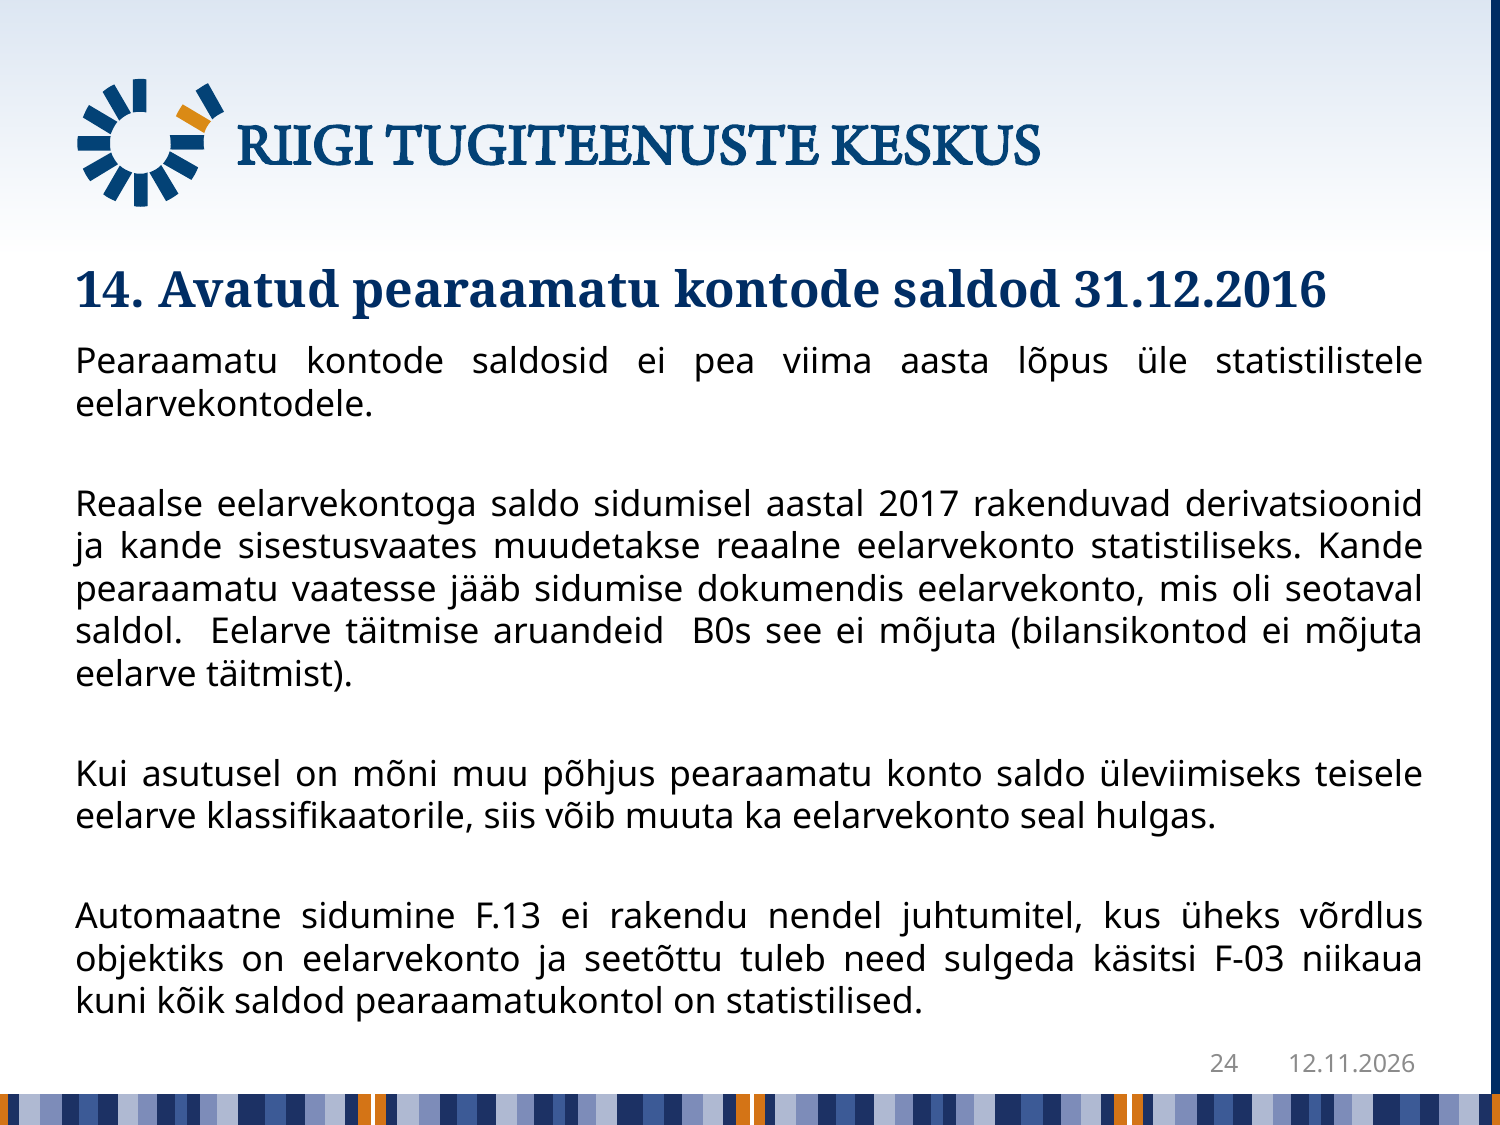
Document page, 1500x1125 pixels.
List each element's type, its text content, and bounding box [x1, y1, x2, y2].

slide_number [1269, 1035, 1431, 1095]
list Pearaamatu kontode saldosid ei pea viima aasta lõpus üle statistilistele eelarvekontodele. Reaalse eelarvekontoga saldo sidumisel aastal 2017 rakenduvad derivatsioonid ja kande sisestusvaates muudetakse reaalne eelarvekonto statistiliseks. Kande pearaamatu vaatesse jääb sidumise dokumendis eelarvekonto, mis oli seotaval saldol. Eelarve täitmise aruandeid B0s see ei mõjuta (bilansikontod ei mõjuta eelarve täitmist). Kui asutusel on mõni muu põhjus pearaamatu konto saldo üleviimiseks teisele eelarve klassifikaatorile, siis võib muuta ka eelarvekonto seal hulgas. Automaatne sidumine F.13 ei rakendu nendel juhtumitel, kus üheks võrdlus objektiks on eelarvekonto ja seetõttu tuleb need sulgeda käsitsi F-03 niikaua kuni kõik saldod pearaamatukontol on statistilised. [75, 338, 1425, 1024]
slide_number 24 [1139, 1035, 1254, 1095]
title 14. Avatud pearaamatu kontode saldod 31.12.2016 [75, 257, 1425, 338]
